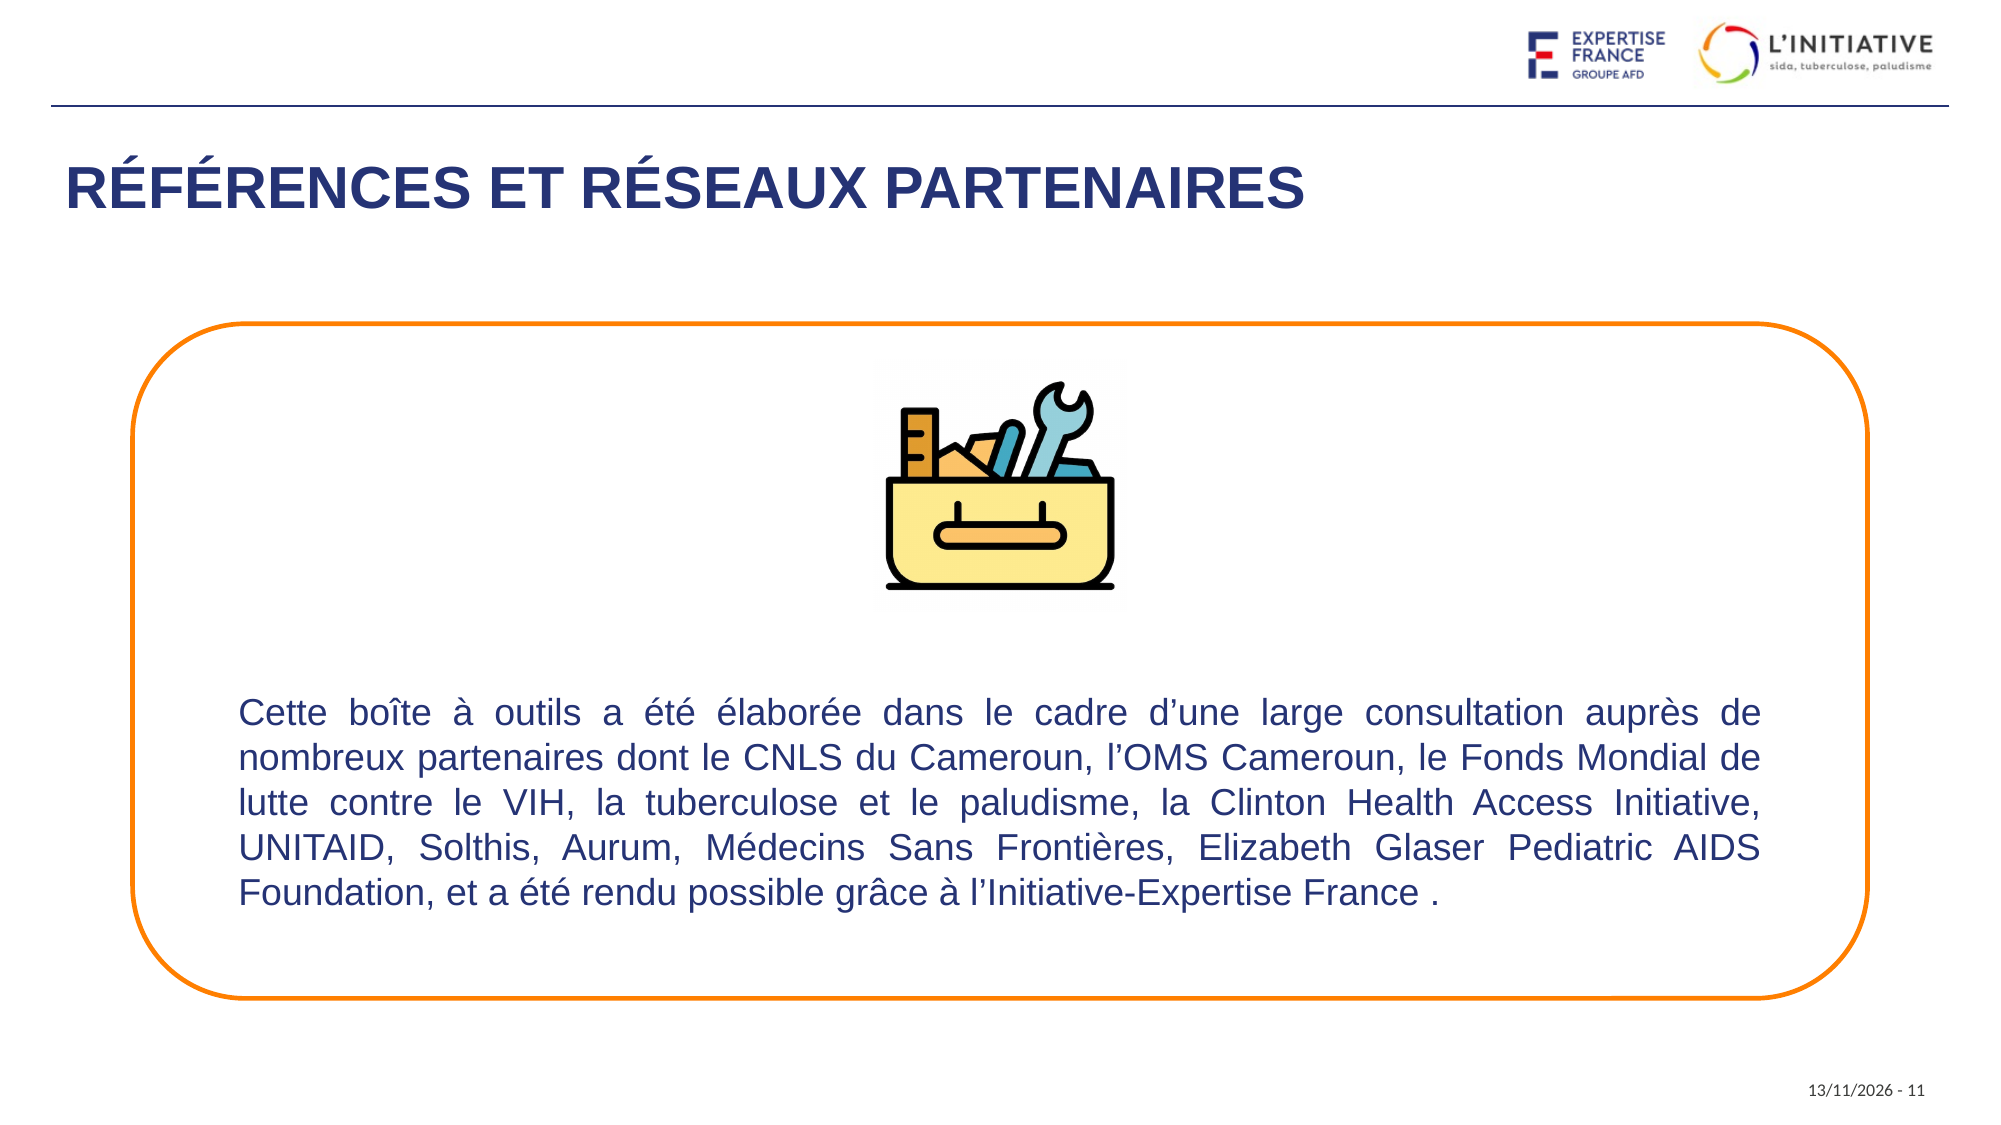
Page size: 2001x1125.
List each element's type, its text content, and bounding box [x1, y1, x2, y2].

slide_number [742, 1058, 1940, 1119]
text_box [131, 322, 1869, 1000]
text_box Cette boîte à outils a été élaborée dans le cadre d’une large consultation auprès de nombreux partenaires dont le CNLS du Cameroun, l’OMS Cameroun, le Fonds Mondial de lutte contre le VIH, la tuberculose et le paludisme, la Clinton Health Access Initiative, UNITAID, Solthis, Aurum, Médecins Sans Frontières, Elizabeth Glaser Pediatric AIDS Foundation, et a été rendu possible grâce à l’Initiative-Expertise France . [223, 680, 1777, 938]
picture [873, 359, 1127, 612]
picture [1514, 0, 1956, 106]
title Références et réseaux partenaires [50, 138, 1950, 229]
